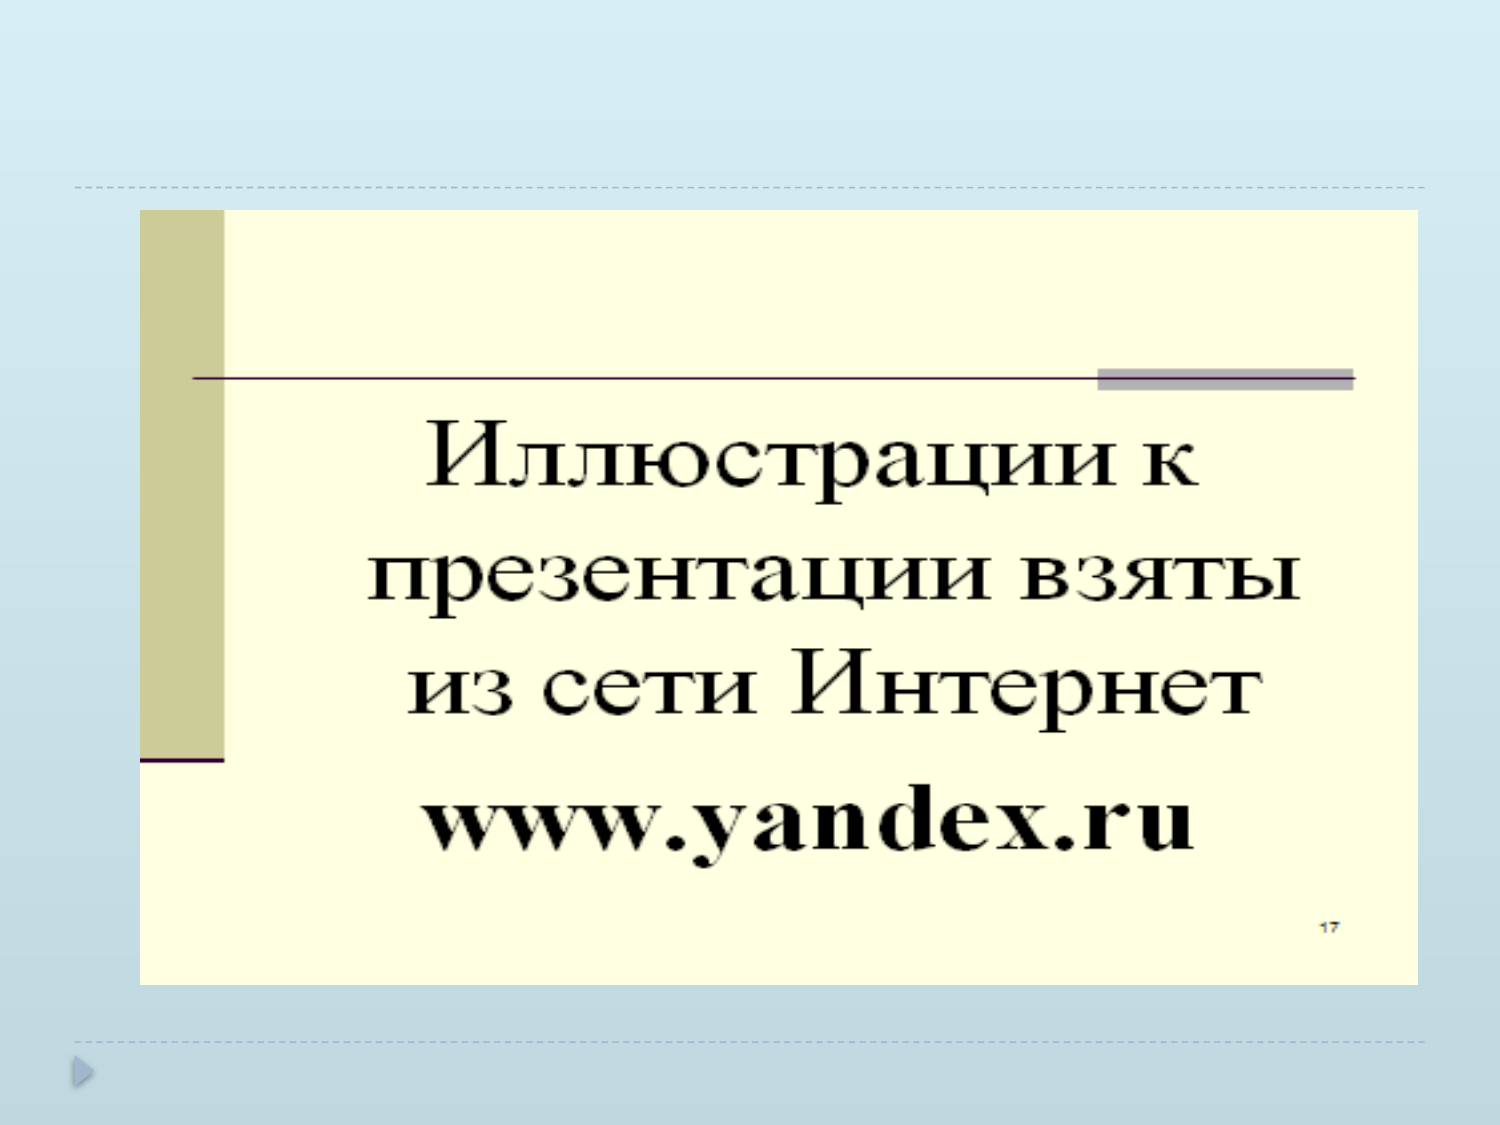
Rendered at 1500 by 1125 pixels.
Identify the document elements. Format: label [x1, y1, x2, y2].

list [140, 210, 1419, 985]
